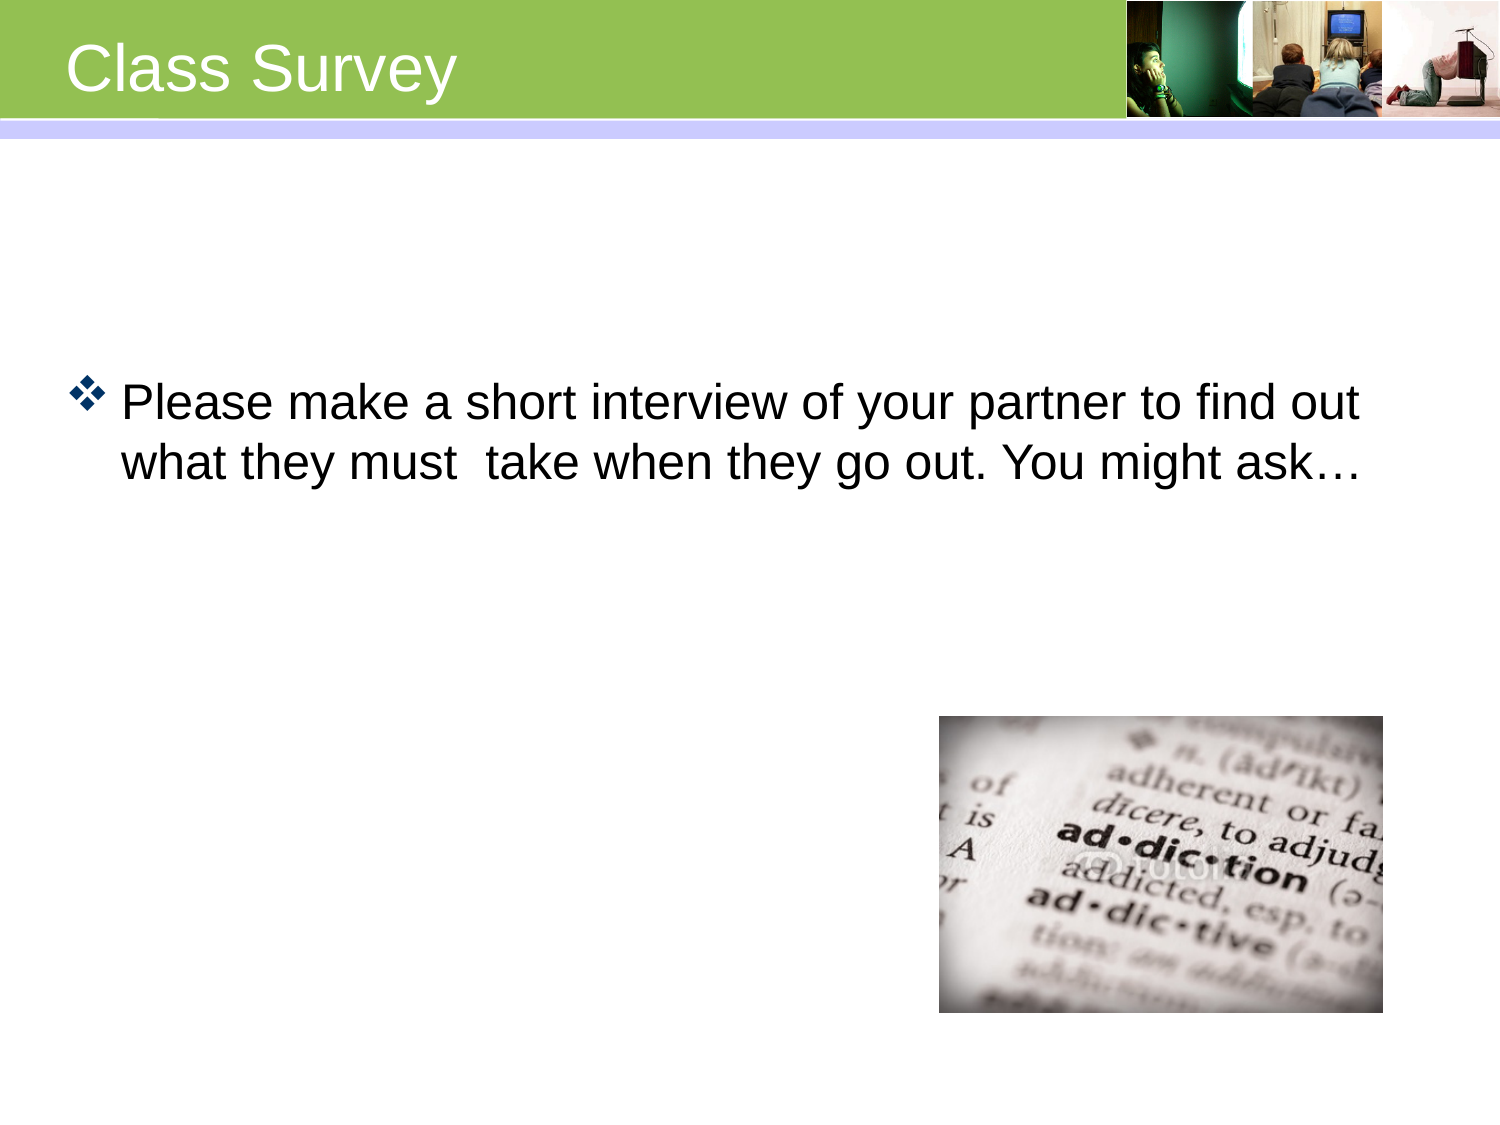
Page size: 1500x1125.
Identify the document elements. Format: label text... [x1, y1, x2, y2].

list Please make a short interview of your partner to find out what they must take when they go out. You might ask… [49, 361, 1438, 537]
picture [938, 715, 1383, 1013]
picture [1127, 1, 1500, 117]
title Class Survey [49, 24, 1213, 106]
